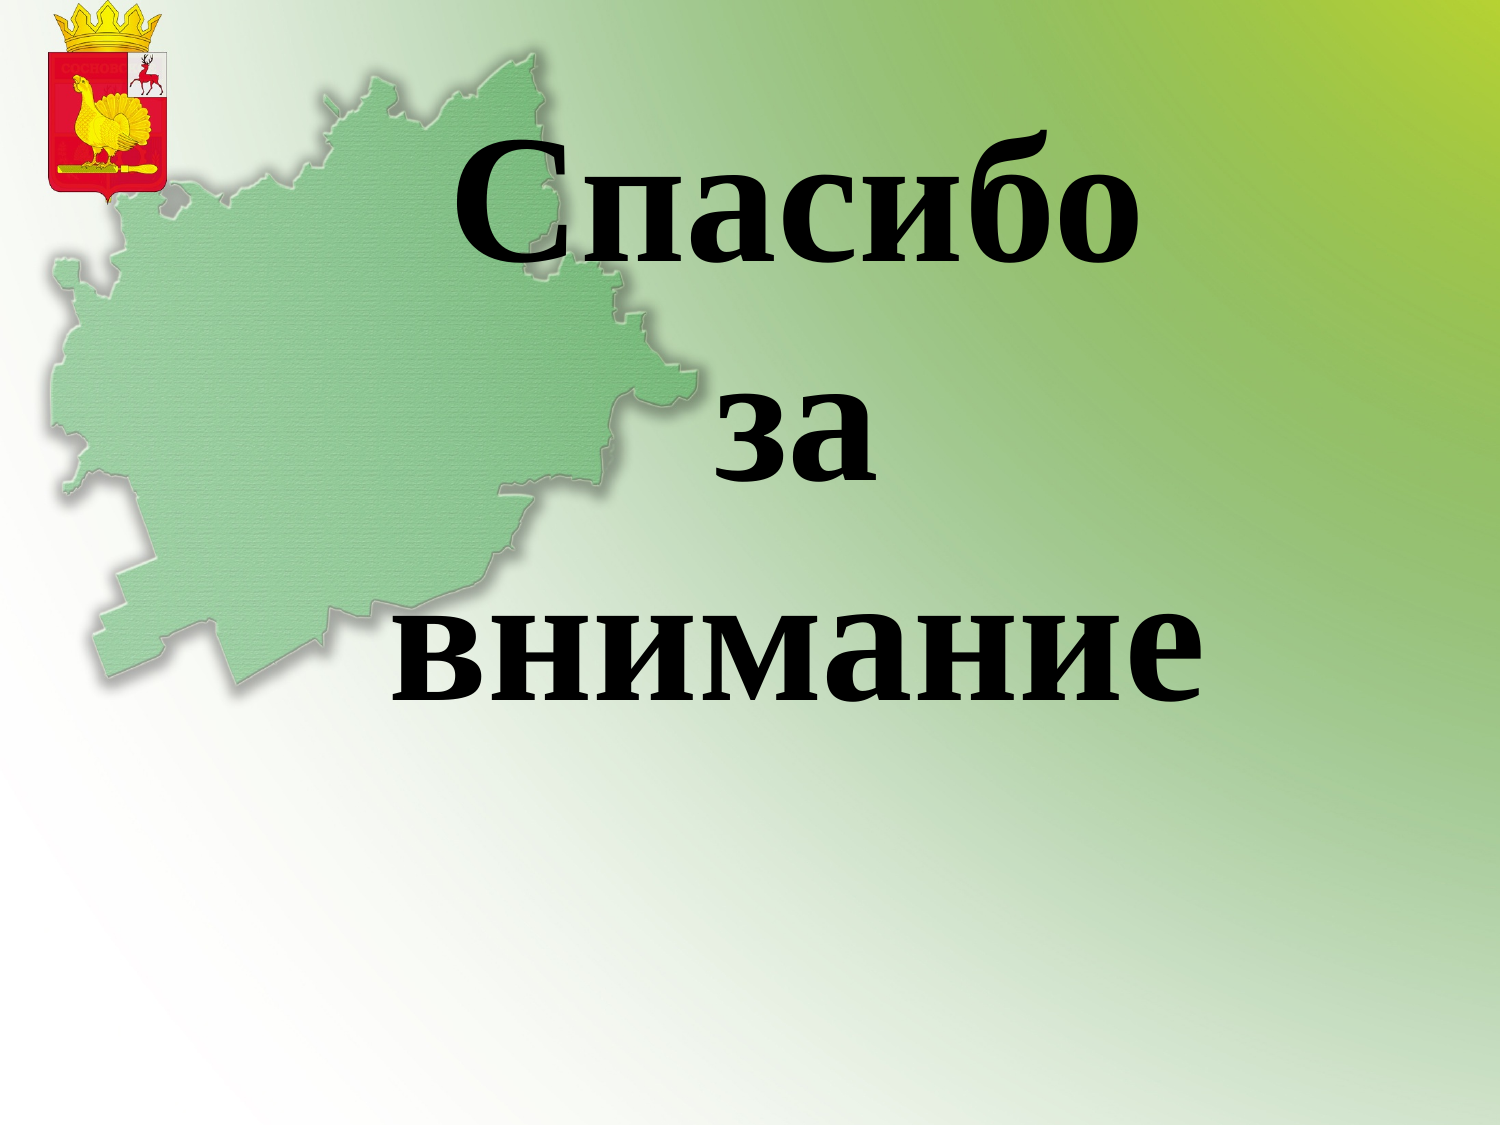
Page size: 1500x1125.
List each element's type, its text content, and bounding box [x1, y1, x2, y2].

text_box Спасибо за внимание [175, 70, 1418, 745]
picture [0, 0, 1500, 1125]
